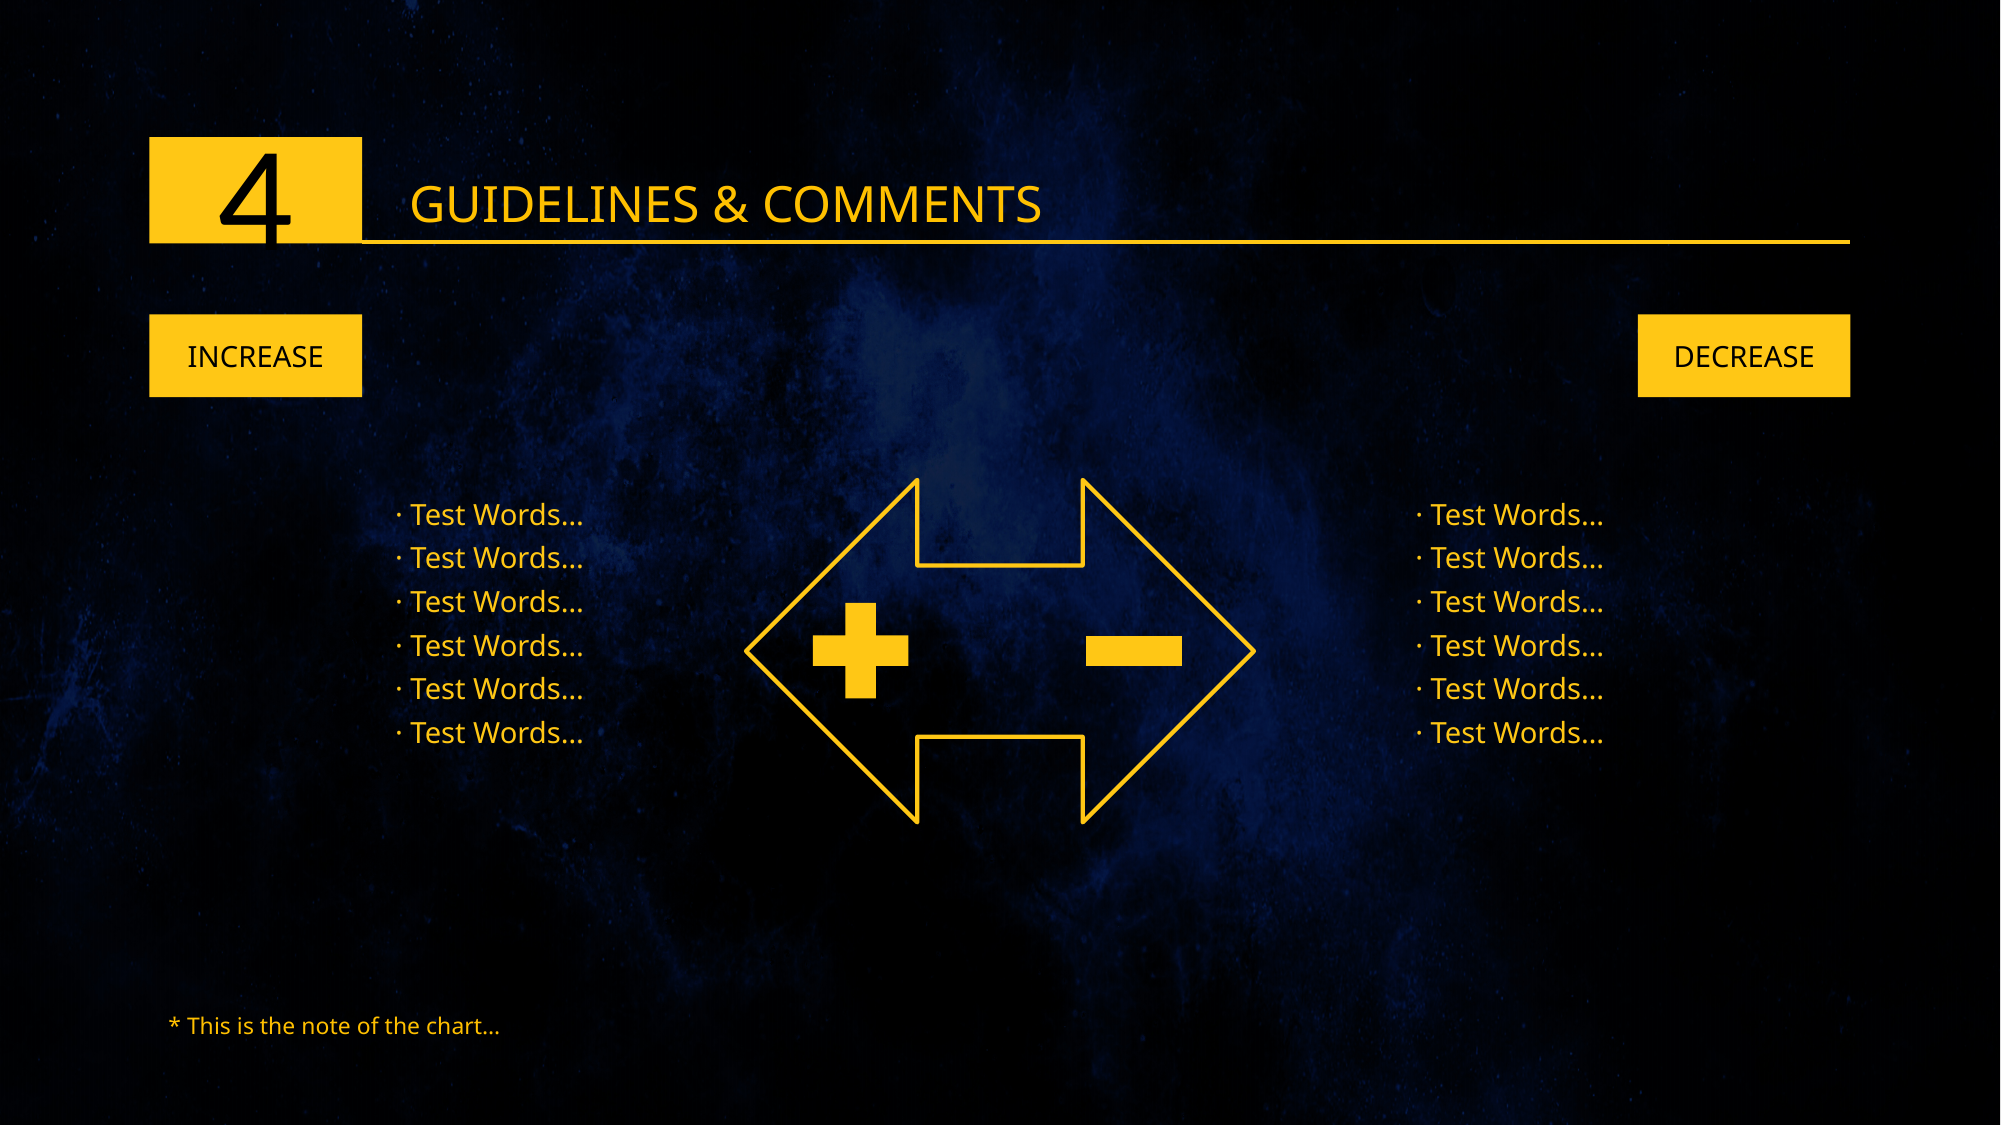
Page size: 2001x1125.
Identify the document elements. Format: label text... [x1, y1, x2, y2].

text_box [743, 477, 1257, 825]
text_box [811, 601, 910, 700]
text_box INCREASE [147, 312, 364, 399]
text_box · Test Words… · Test Words… · Test Words… · Test Words… · Test Words… · Test Words… [380, 479, 600, 757]
text_box * This is the note of the chart… [153, 1003, 516, 1047]
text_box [149, 136, 1851, 244]
text_box · Test Words… · Test Words… · Test Words… · Test Words… · Test Words… · Test Words… [1400, 479, 1620, 757]
picture [0, 0, 2001, 1125]
text_box DECREASE [1636, 312, 1853, 399]
text_box [1084, 634, 1184, 668]
